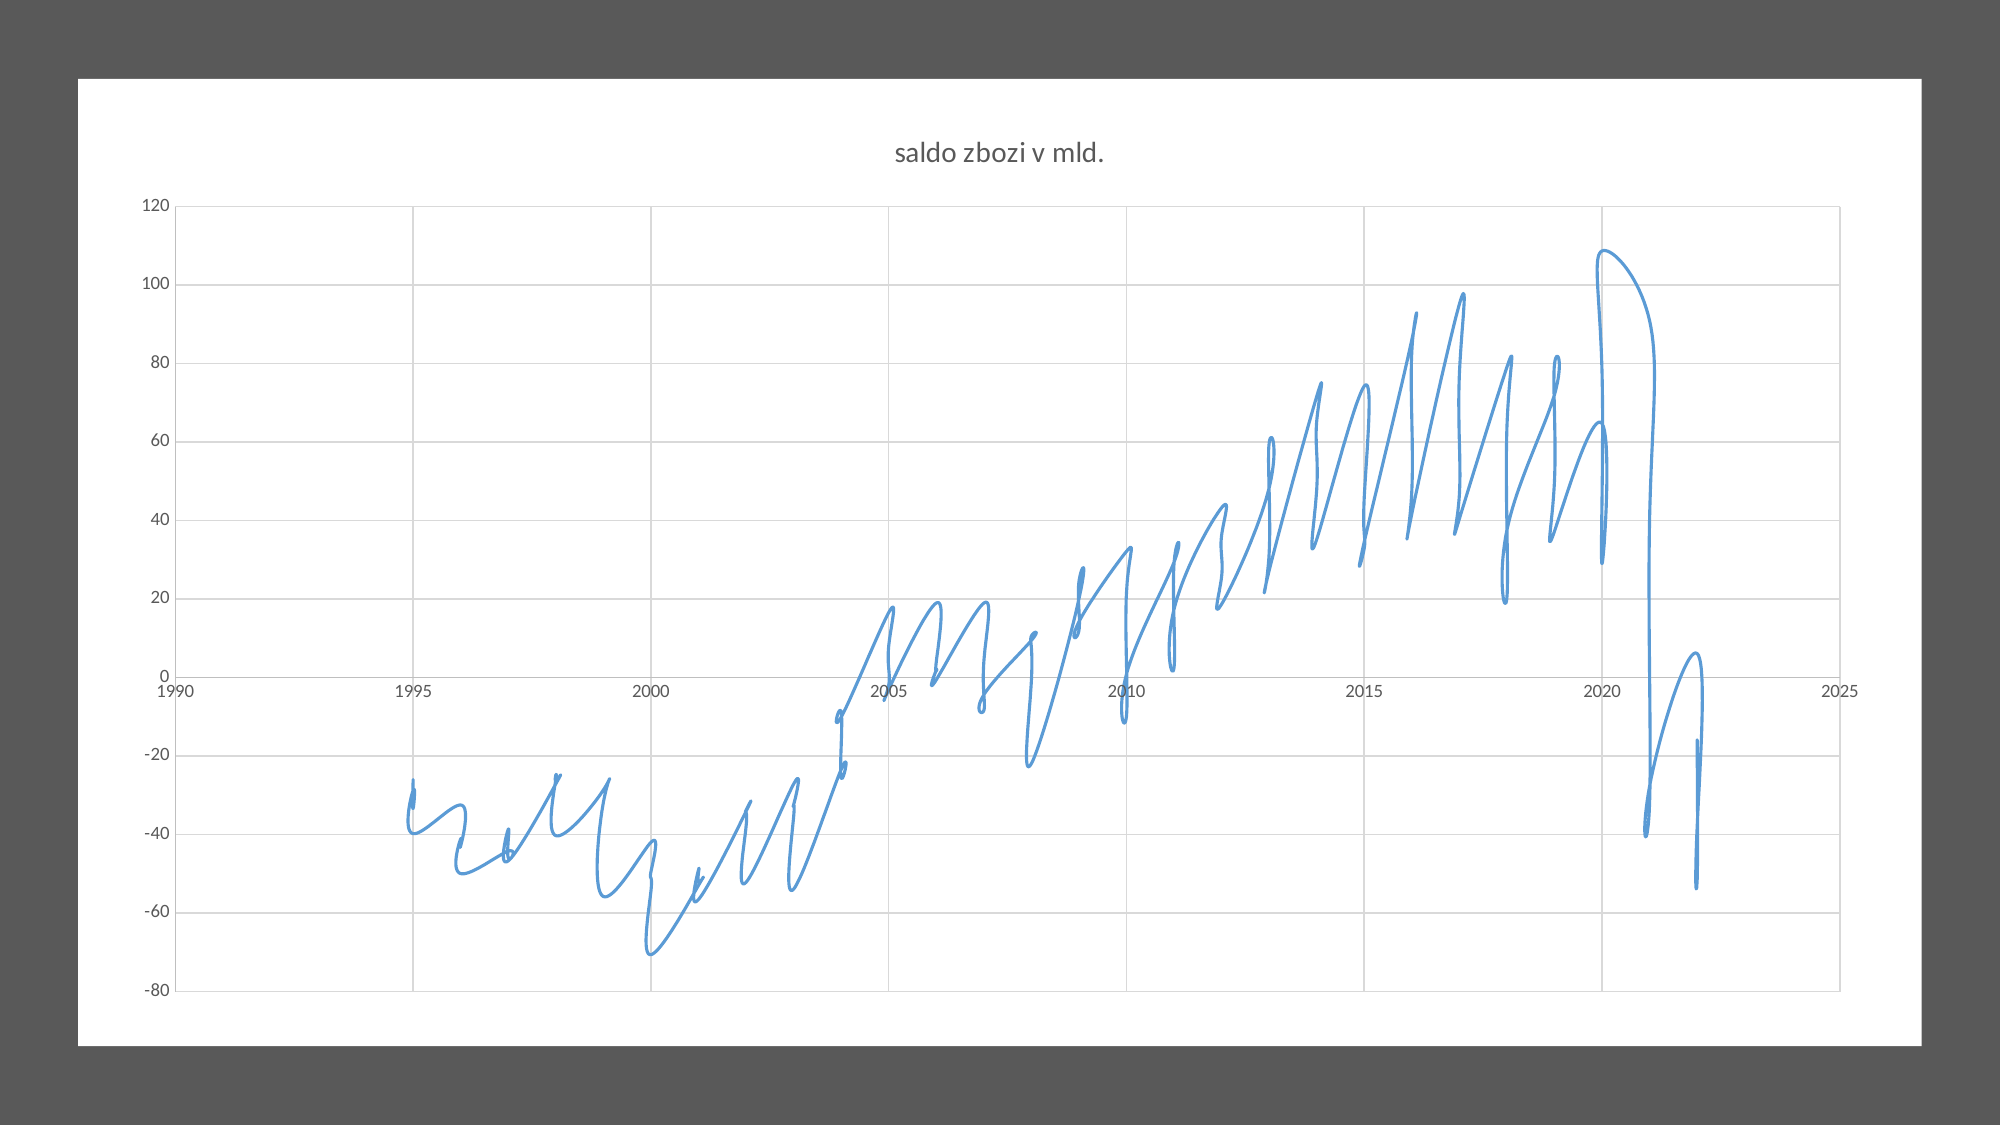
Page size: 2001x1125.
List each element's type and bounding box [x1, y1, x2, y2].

text_box [0, 0, 2000, 1125]
chart [105, 105, 1895, 1020]
text_box [77, 78, 1923, 1047]
